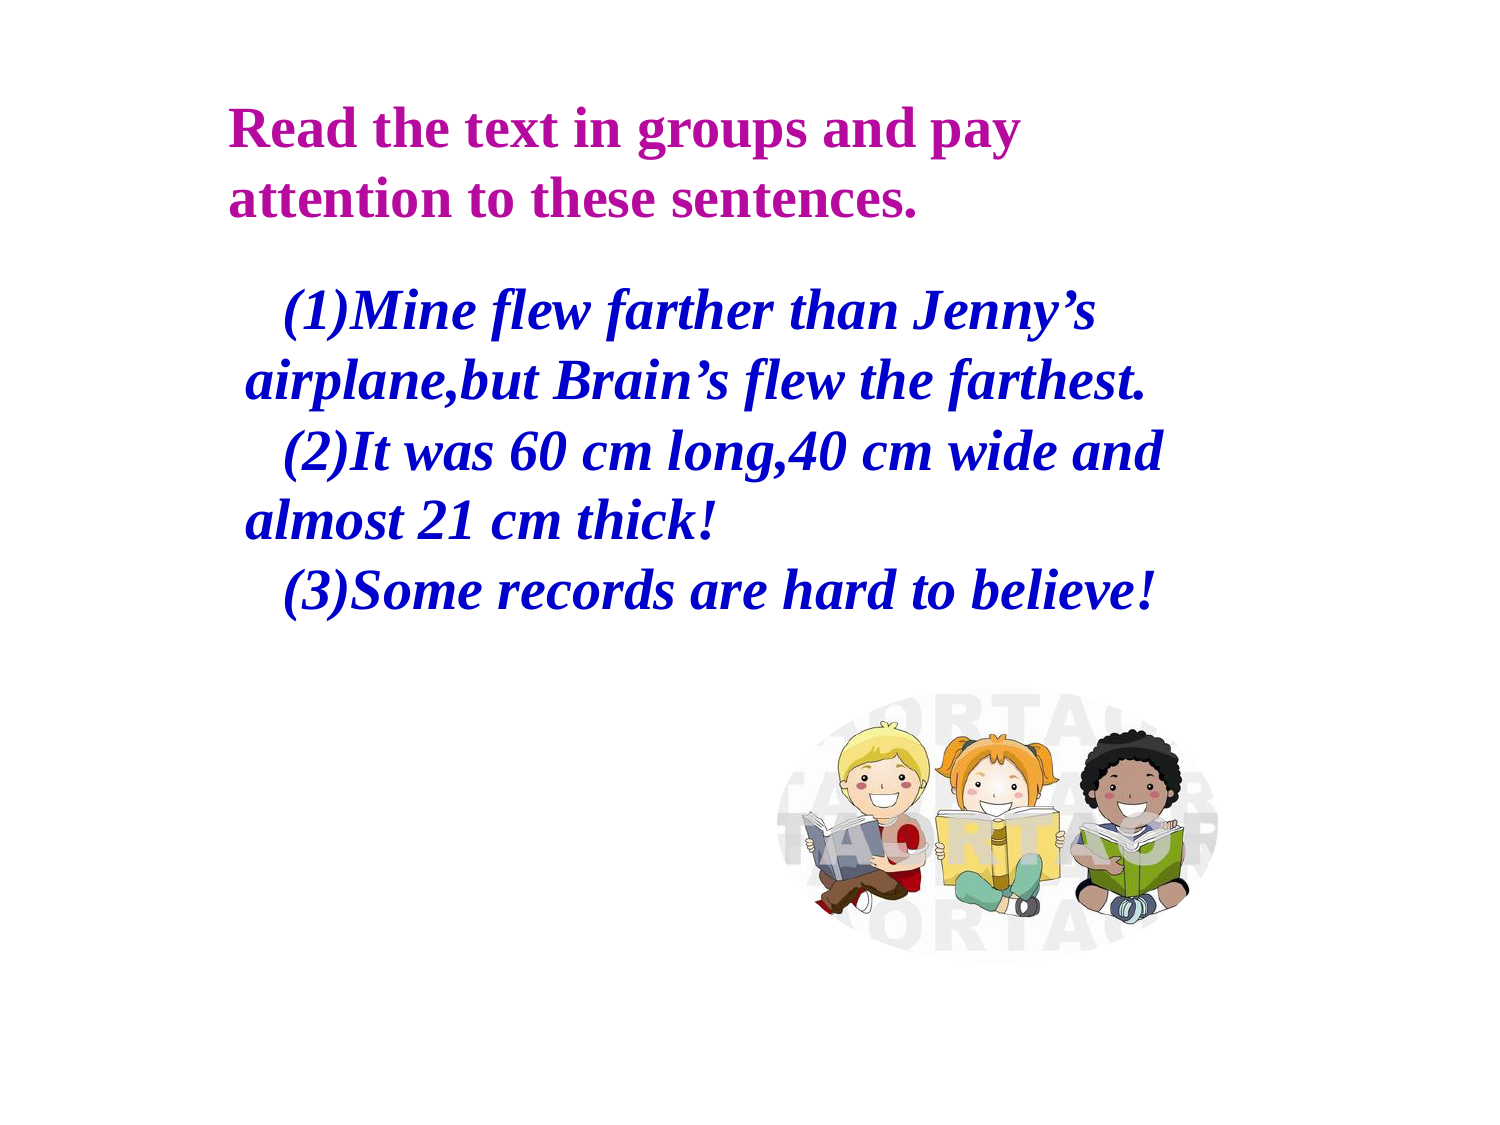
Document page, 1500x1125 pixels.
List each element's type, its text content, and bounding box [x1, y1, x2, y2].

picture [776, 686, 1219, 964]
text_box (1)Mine flew farther than Jenny’s airplane,but Brain’s flew the farthest. (2)It was 60 cm long,40 cm wide and almost 21 cm thick! (3)Some records are hard to believe! [230, 194, 1270, 629]
text_box Read the text in groups and pay attention to these sentences. [214, 81, 1237, 237]
